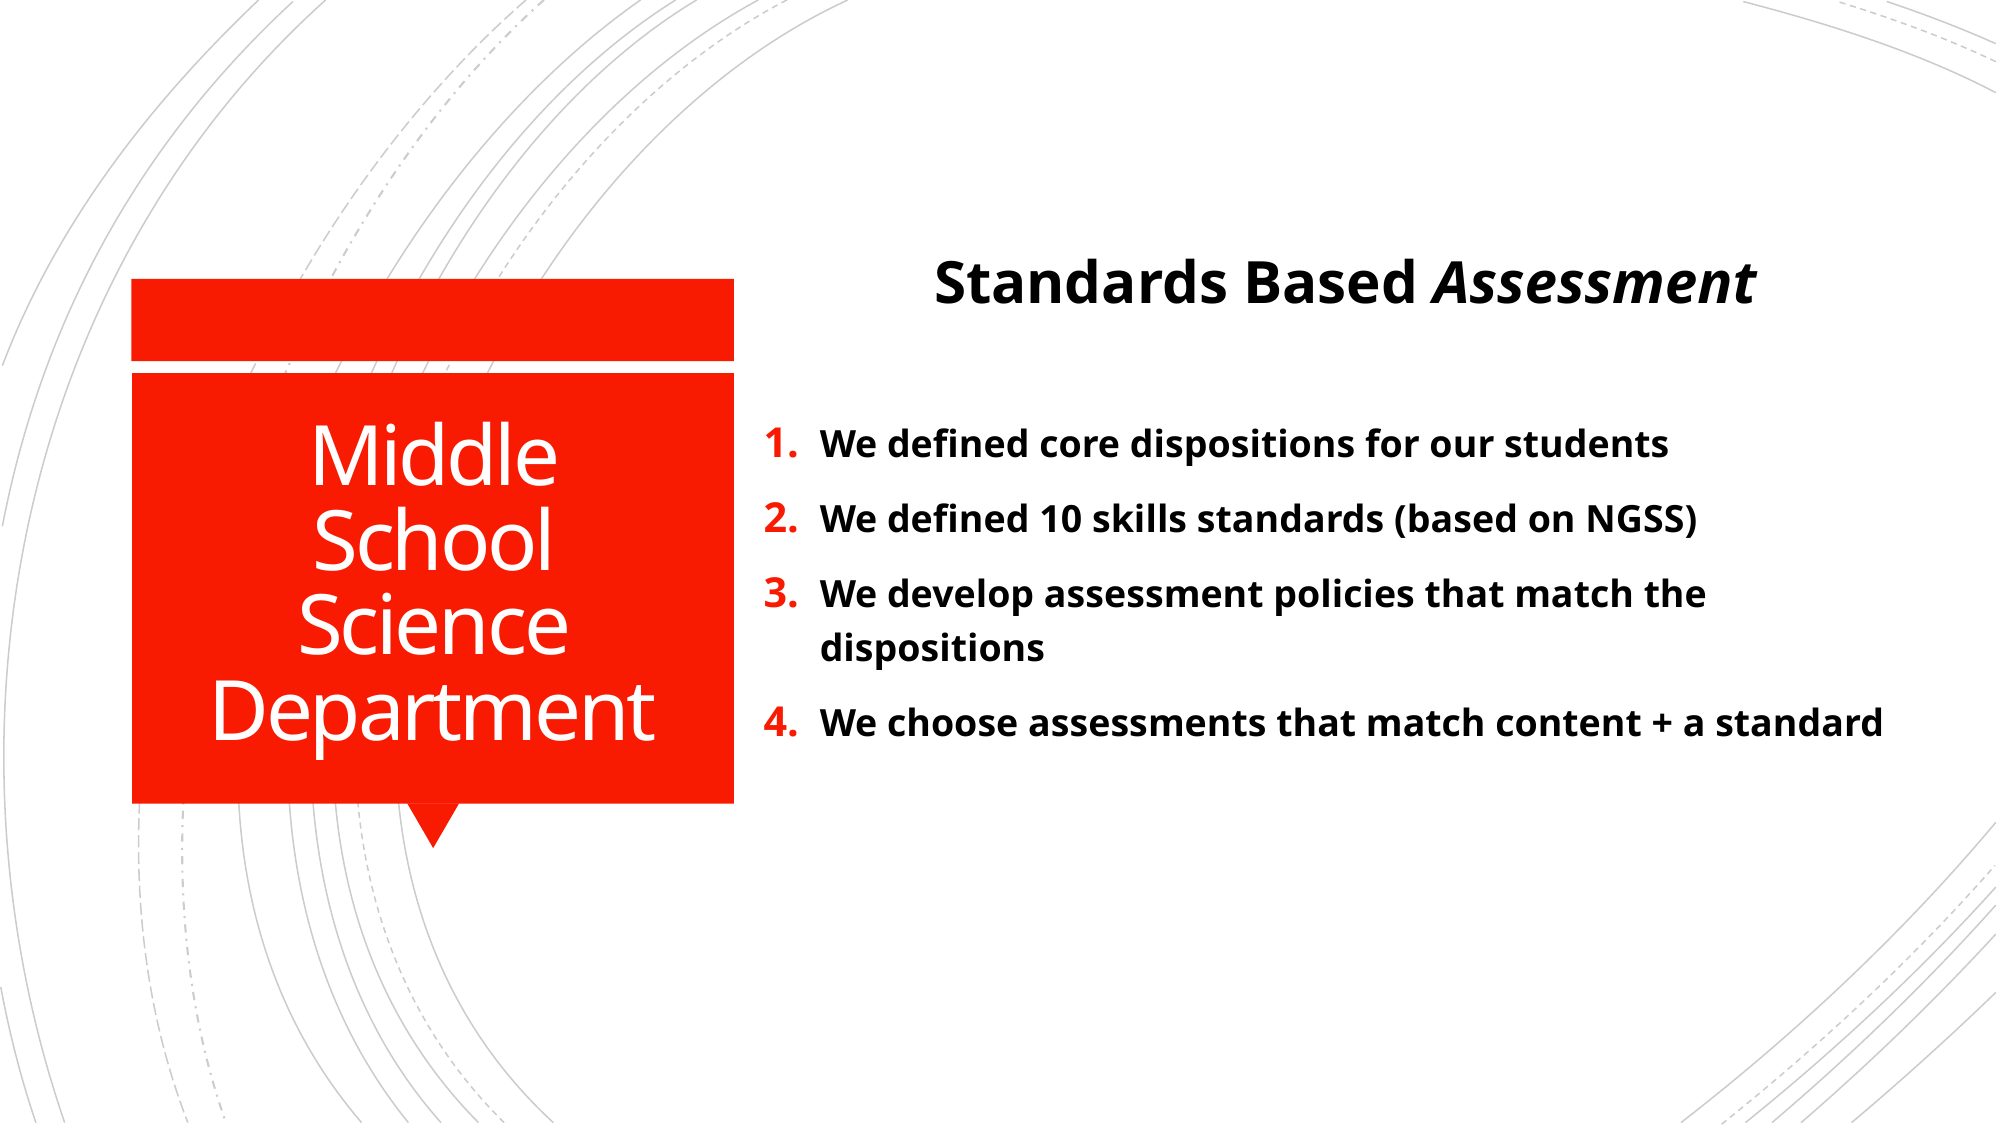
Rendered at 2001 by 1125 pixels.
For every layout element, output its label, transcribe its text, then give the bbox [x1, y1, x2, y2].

list Standards Based Assessment We defined core dispositions for our students We defined 10 skills standards (based on NGSS) We develop assessment policies that match the dispositions We choose assessments that match content + a standard [748, 131, 1958, 993]
title Middle School Science Department [145, 385, 720, 789]
